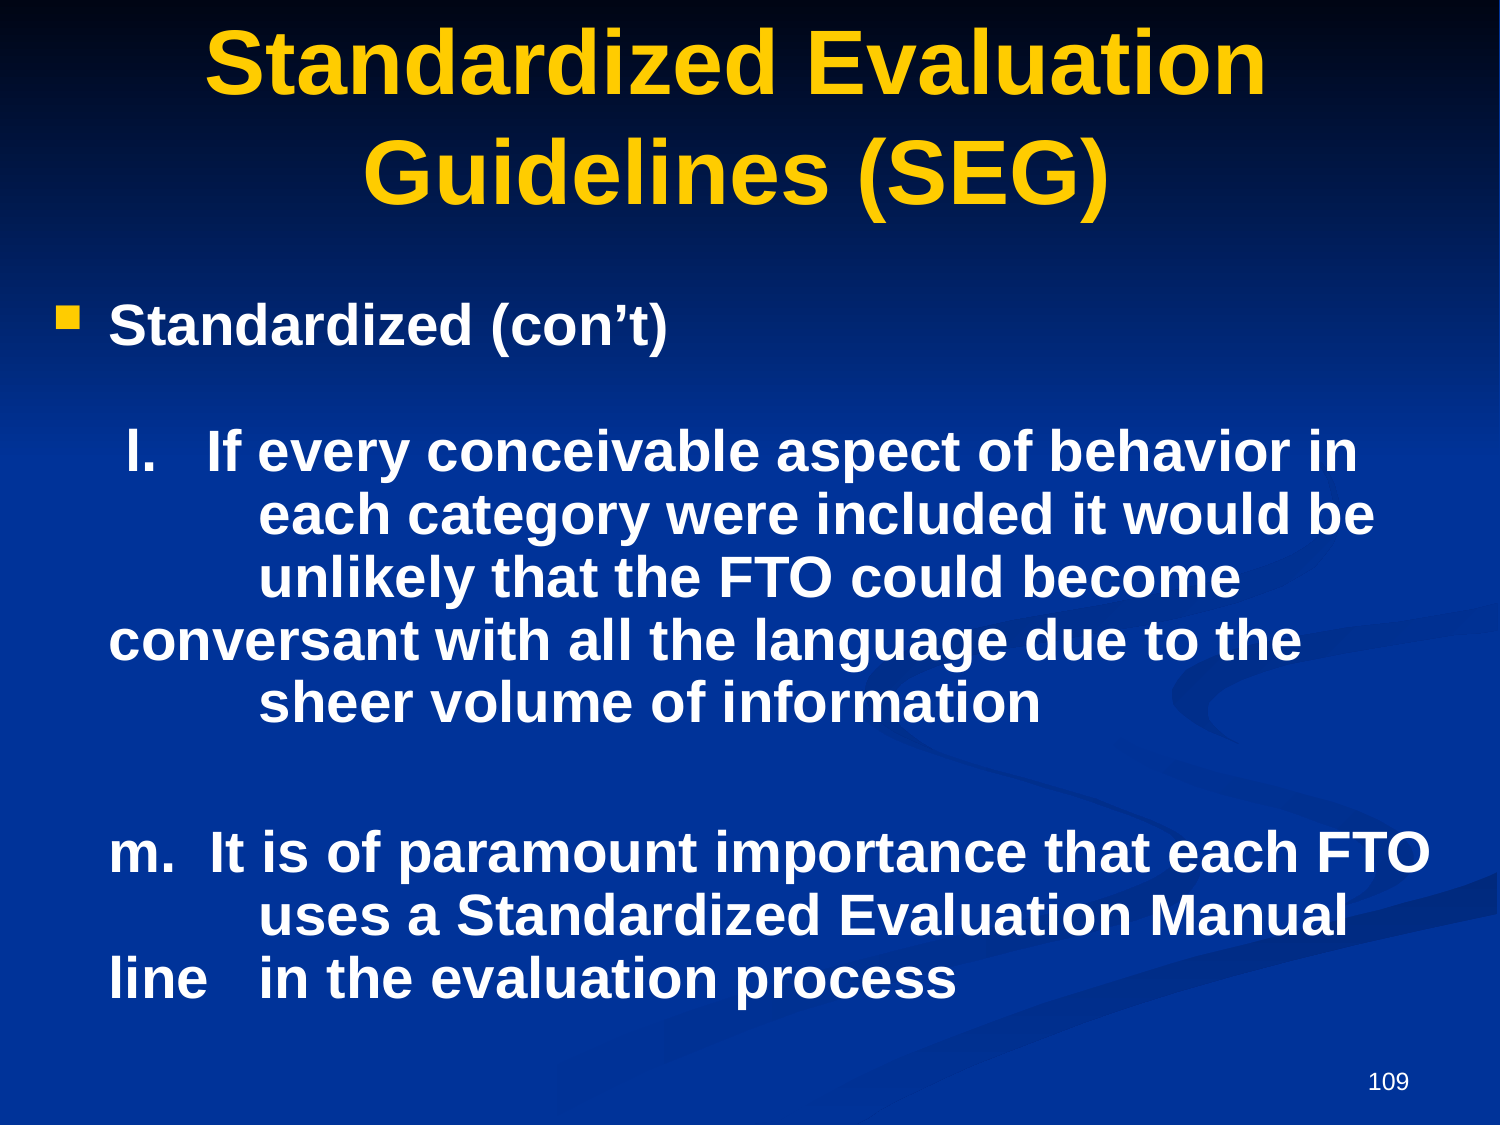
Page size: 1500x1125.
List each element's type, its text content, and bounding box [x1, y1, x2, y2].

list Standardized (con’t) l. If every conceivable aspect of behavior in each category were included it would be unlikely that the FTO could become conversant with all the language due to the sheer volume of information m. It is of paramount importance that each FTO uses a Standardized Evaluation Manual line in the evaluation process [37, 287, 1463, 1125]
title Standardized Evaluation Guidelines (SEG) [62, 0, 1413, 226]
